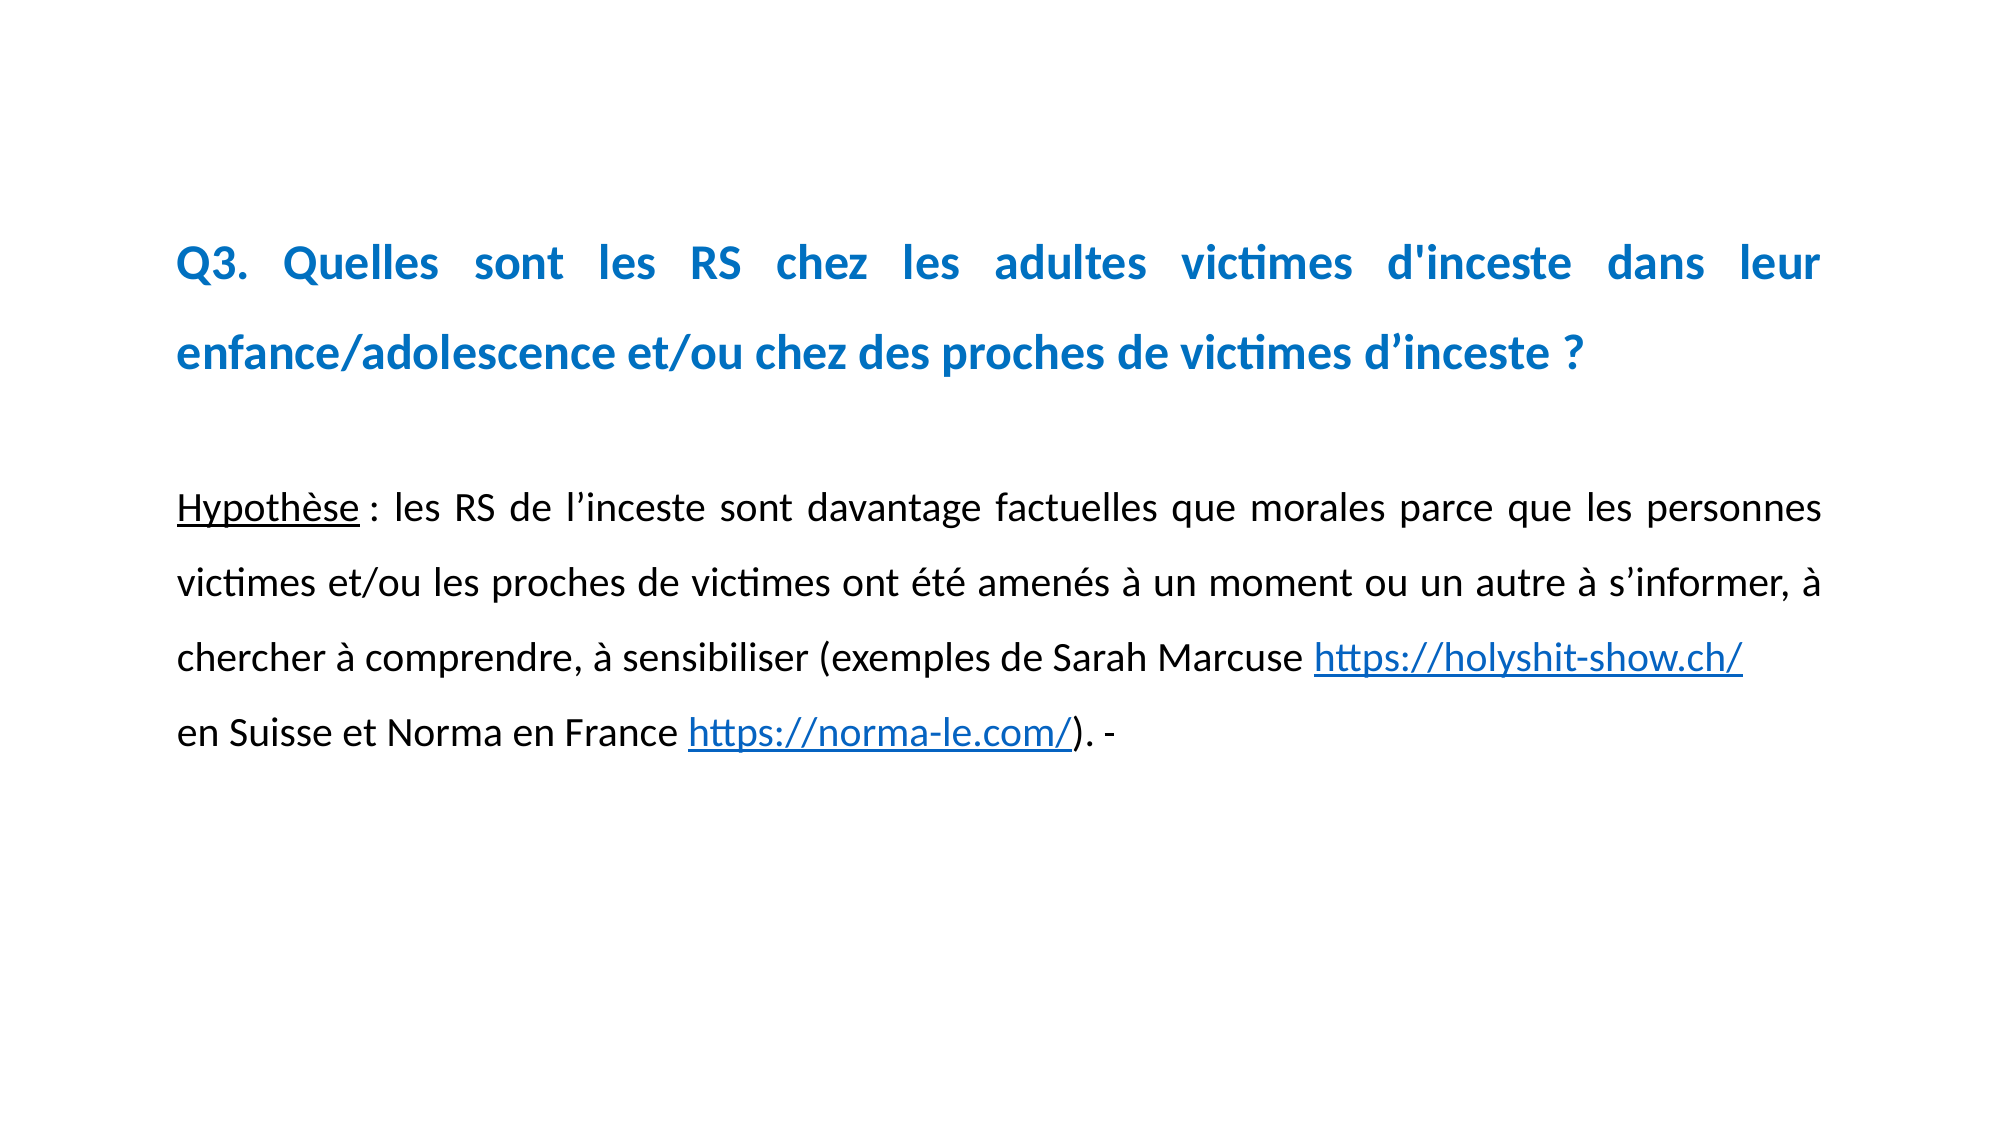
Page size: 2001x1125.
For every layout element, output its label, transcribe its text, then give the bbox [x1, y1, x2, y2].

text_box Q3. Quelles sont les RS chez les adultes victimes d'inceste dans leur enfance/adolescence et/ou chez des proches de victimes d’inceste ? Hypothèse : les RS de l’inceste sont davantage factuelles que morales parce que les personnes victimes et/ou les proches de victimes ont été amenés à un moment ou un autre à s’informer, à chercher à comprendre, à sensibiliser (exemples de Sarah Marcuse https://holyshit-show.ch/ en Suisse et Norma en France https://norma-le.com/). [162, 192, 1838, 838]
